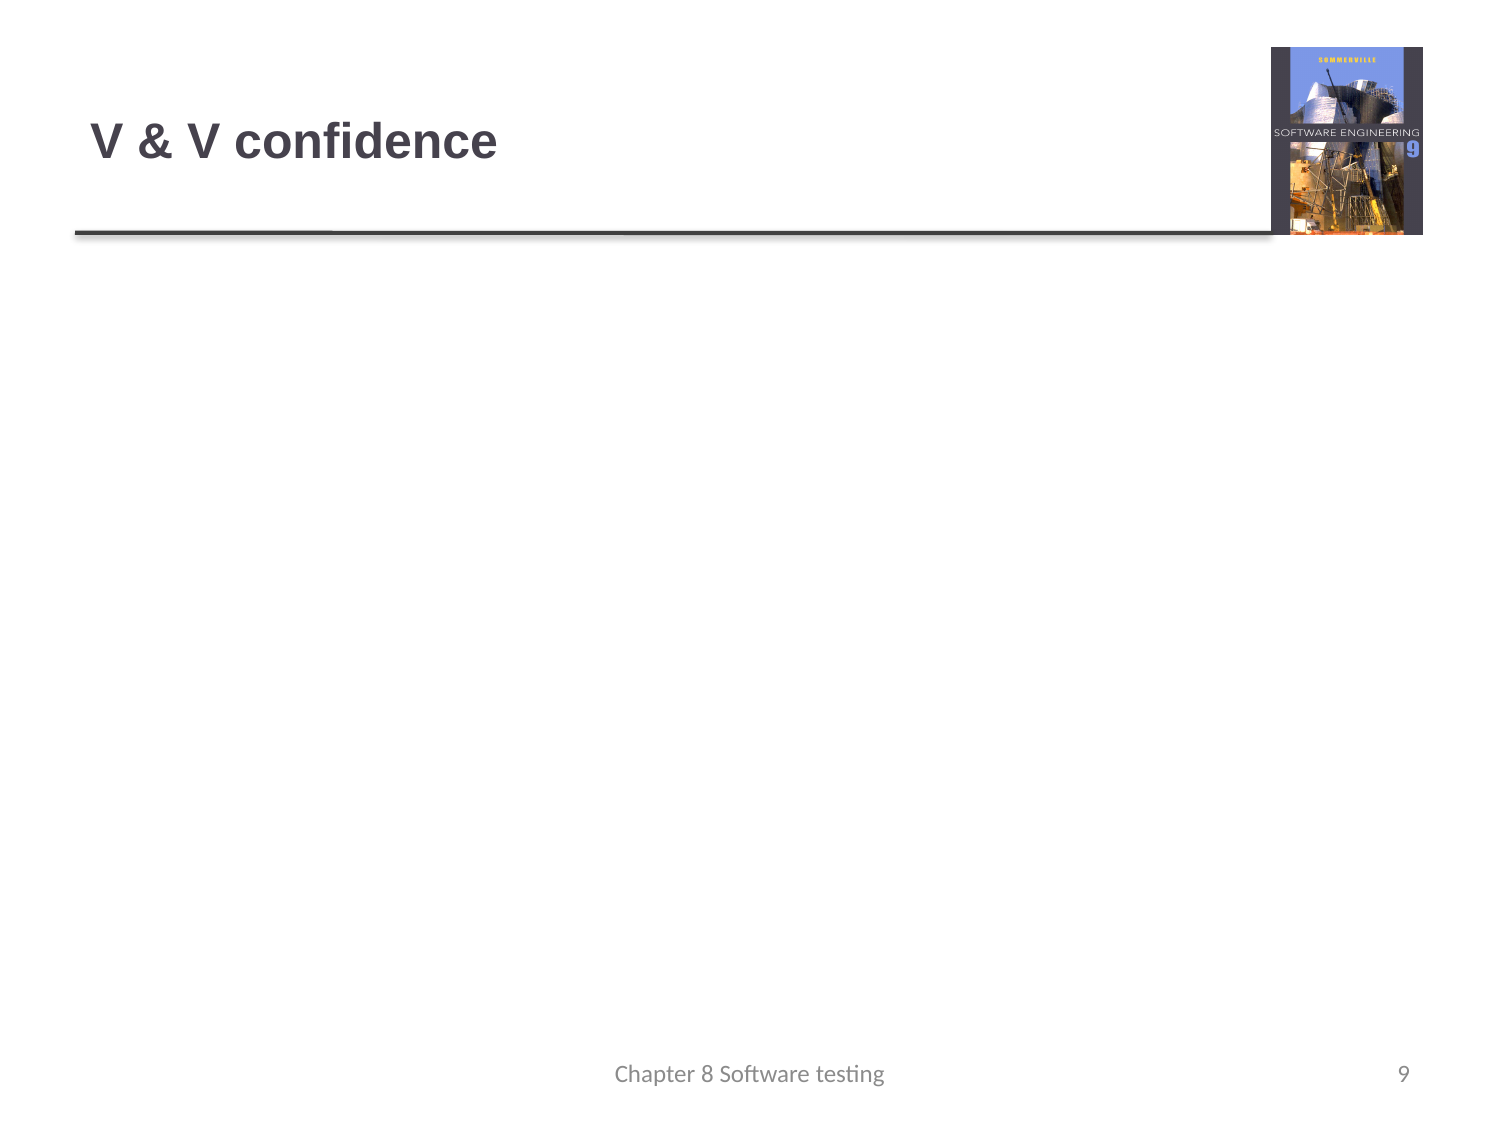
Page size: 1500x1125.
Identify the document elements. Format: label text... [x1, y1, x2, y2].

picture [1272, 47, 1423, 235]
footer Chapter 8 Software testing [512, 1042, 988, 1103]
slide_number 9 [1074, 1042, 1425, 1103]
title V & V confidence [74, 44, 1272, 233]
